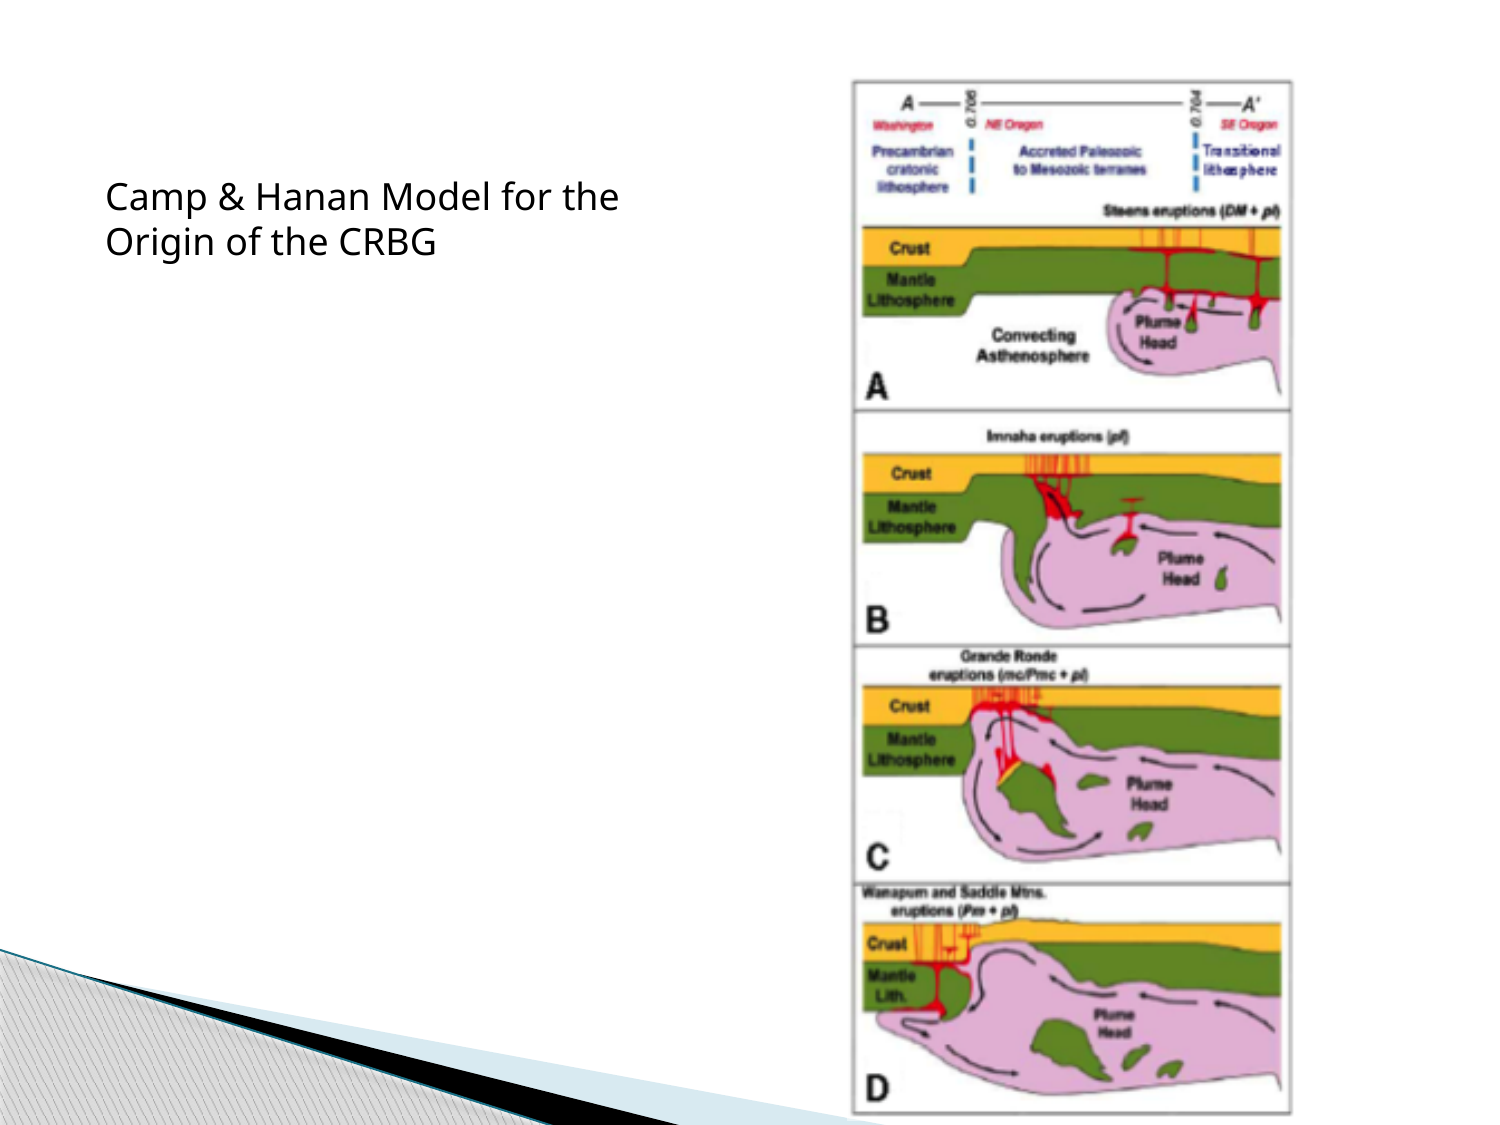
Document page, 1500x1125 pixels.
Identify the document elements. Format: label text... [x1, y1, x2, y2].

text_box Camp & Hanan Model for the Origin of the CRBG [90, 165, 636, 271]
picture [847, 71, 1298, 1121]
